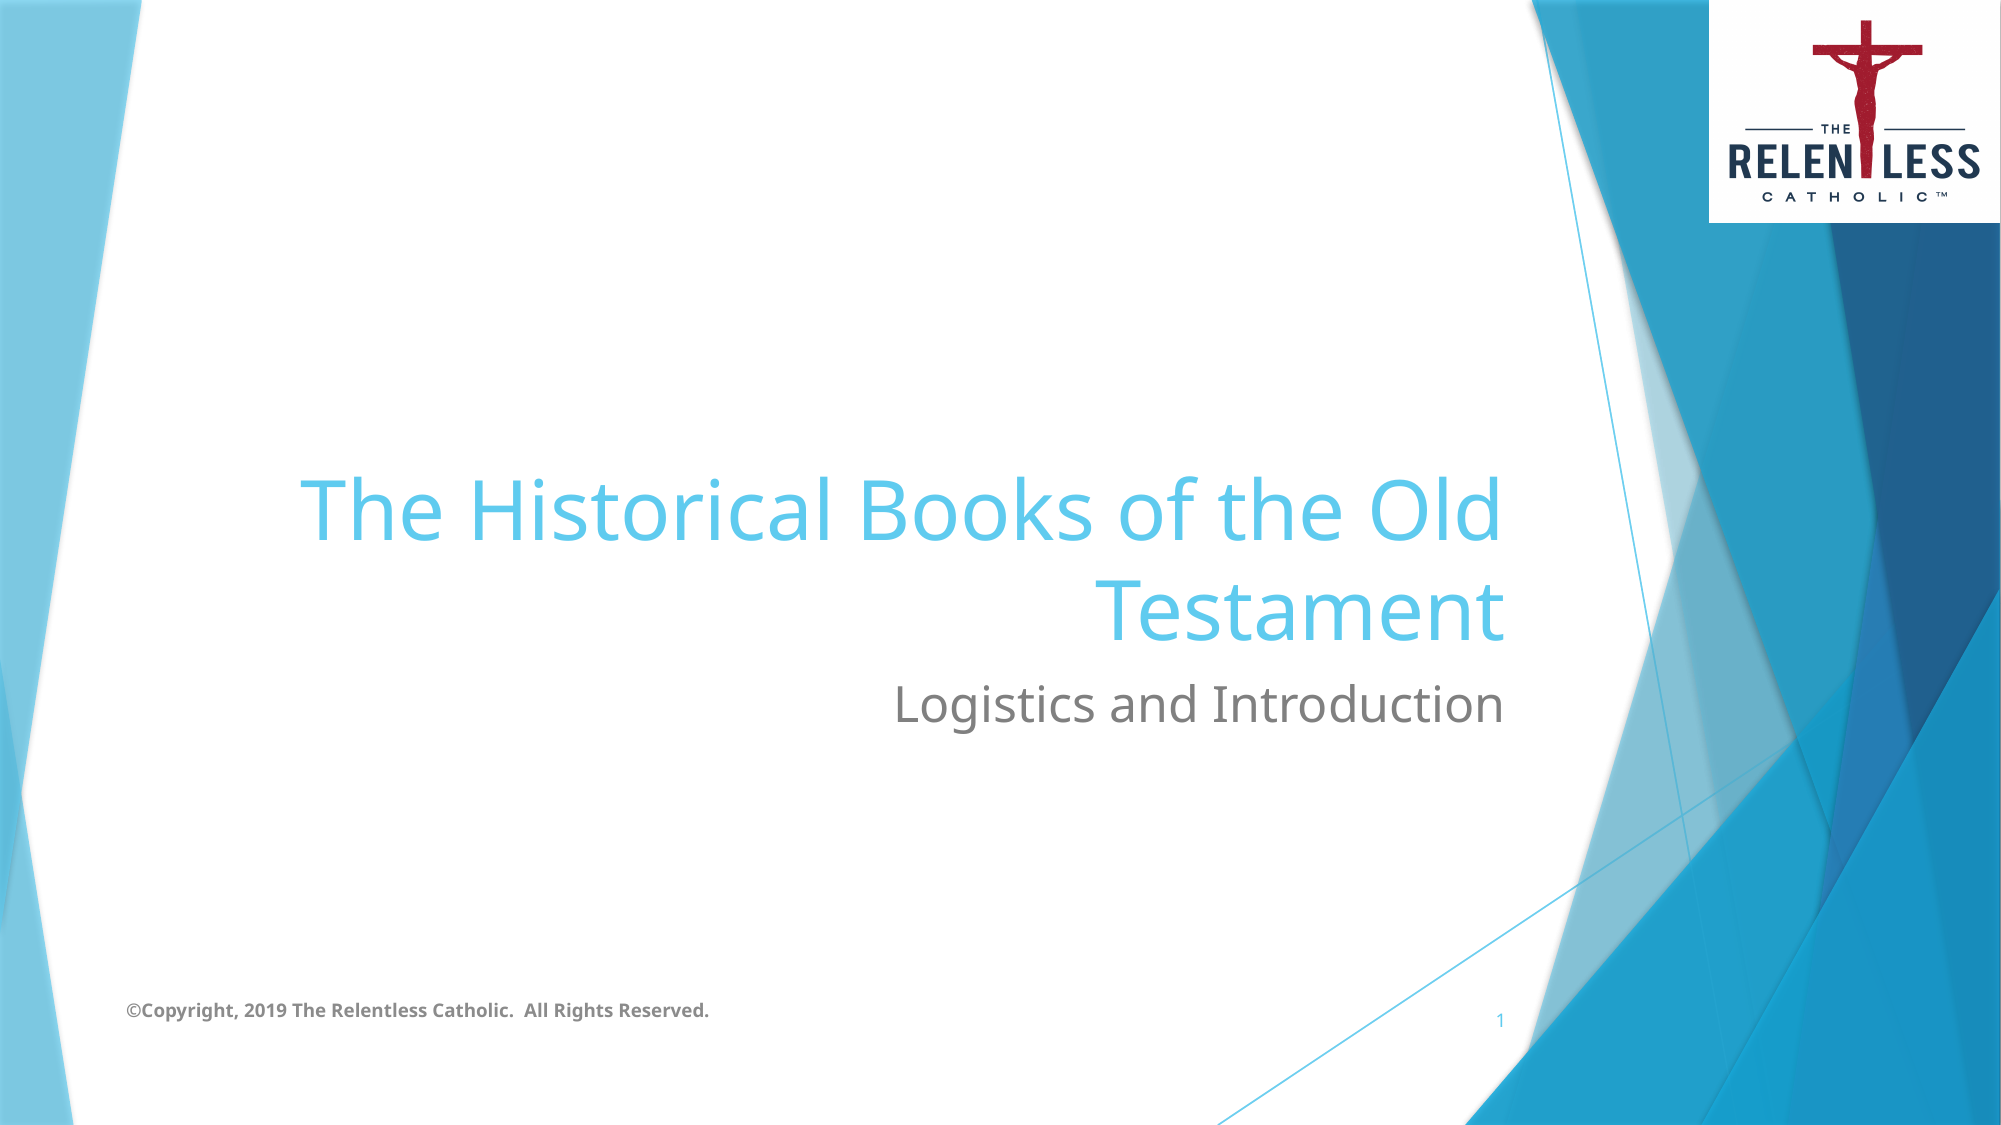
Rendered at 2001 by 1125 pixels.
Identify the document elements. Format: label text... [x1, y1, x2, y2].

footer ©Copyright, 2019 The Relentless Catholic. All Rights Reserved. [111, 991, 1145, 1051]
picture [1709, 0, 2000, 223]
subtitle Logistics and Introduction [247, 664, 1522, 845]
slide_number 1 [1409, 991, 1522, 1051]
title The Historical Books of the Old Testament [247, 394, 1522, 664]
